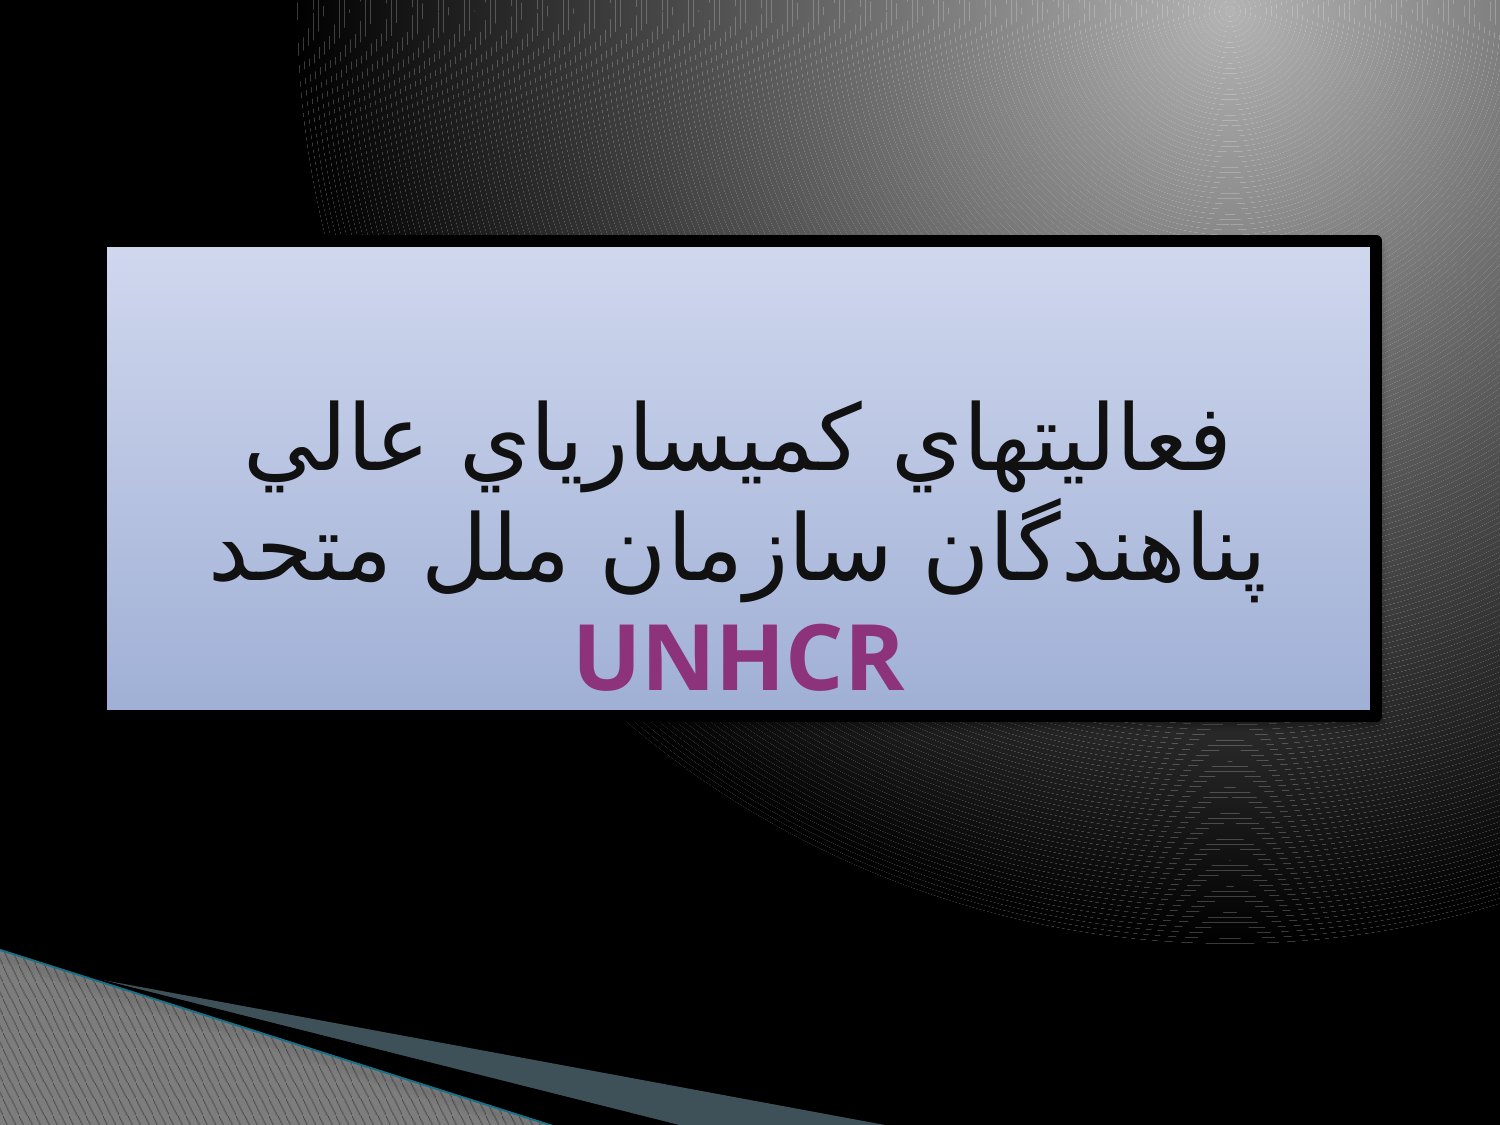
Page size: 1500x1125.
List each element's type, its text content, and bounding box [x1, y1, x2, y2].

title فعاليتهاي كميسارياي عالي پناهندگان سازمان ملل متحد UNHCR [100, 240, 1377, 717]
picture [0, 952, 543, 1125]
